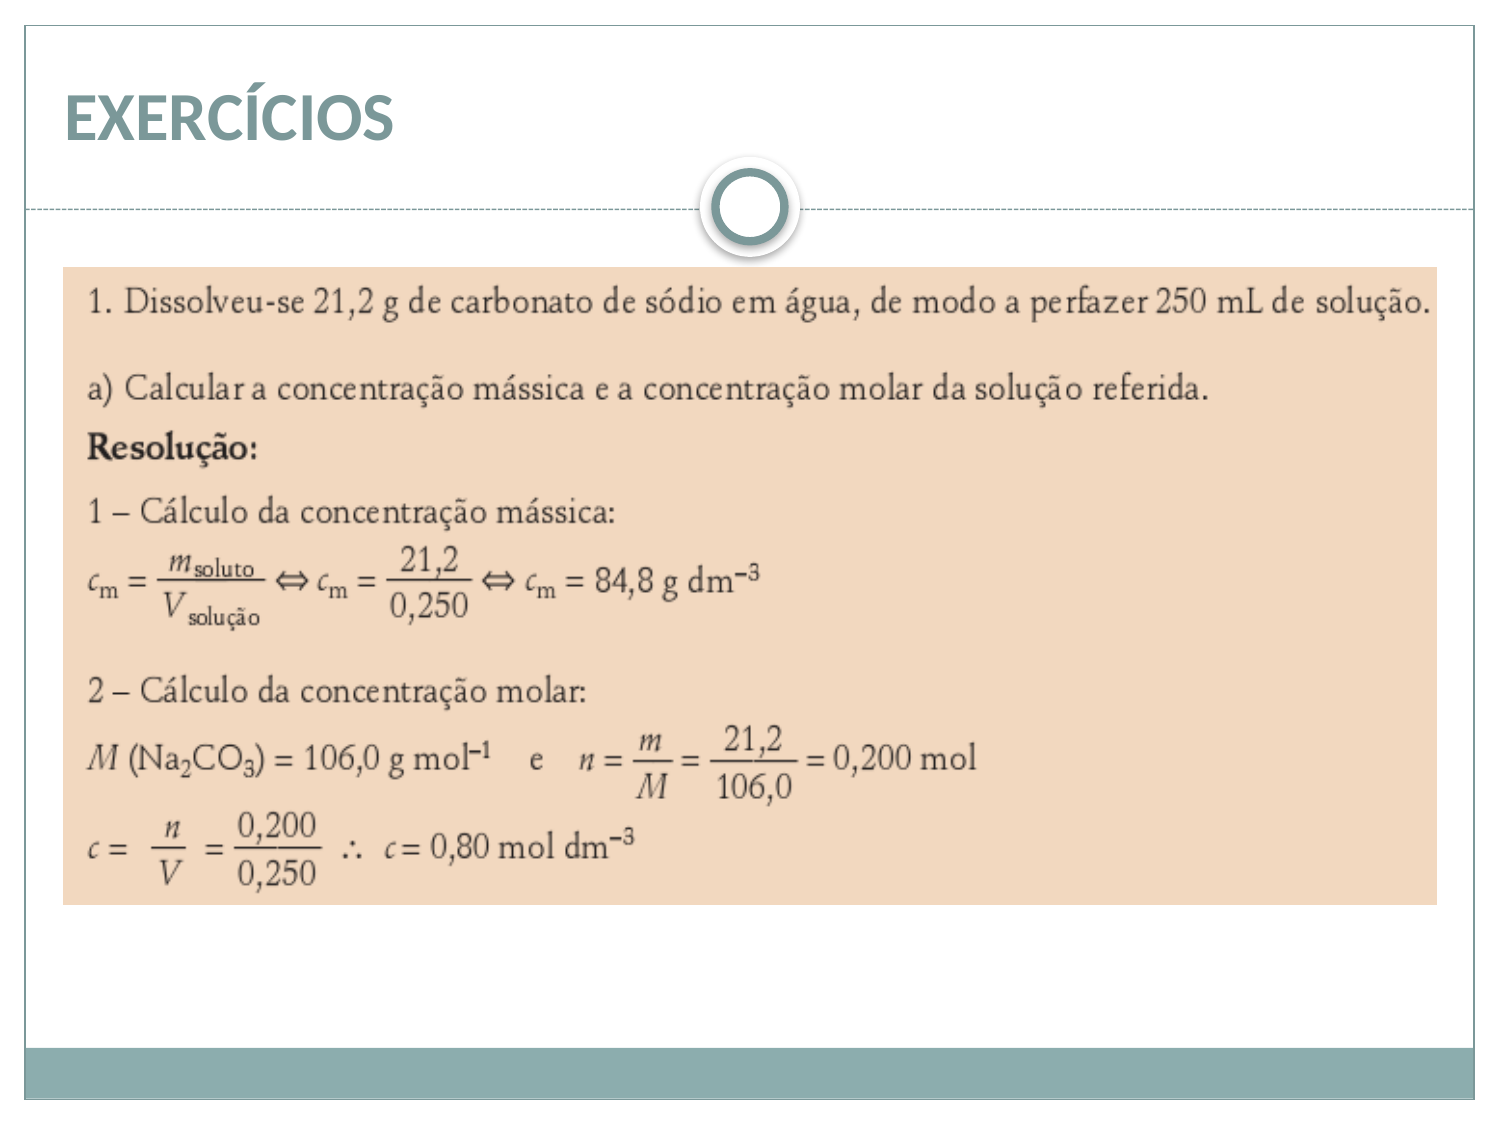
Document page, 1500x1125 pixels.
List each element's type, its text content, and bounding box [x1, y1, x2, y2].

picture [62, 266, 1438, 906]
title EXERCÍCIOS [49, 37, 1450, 162]
